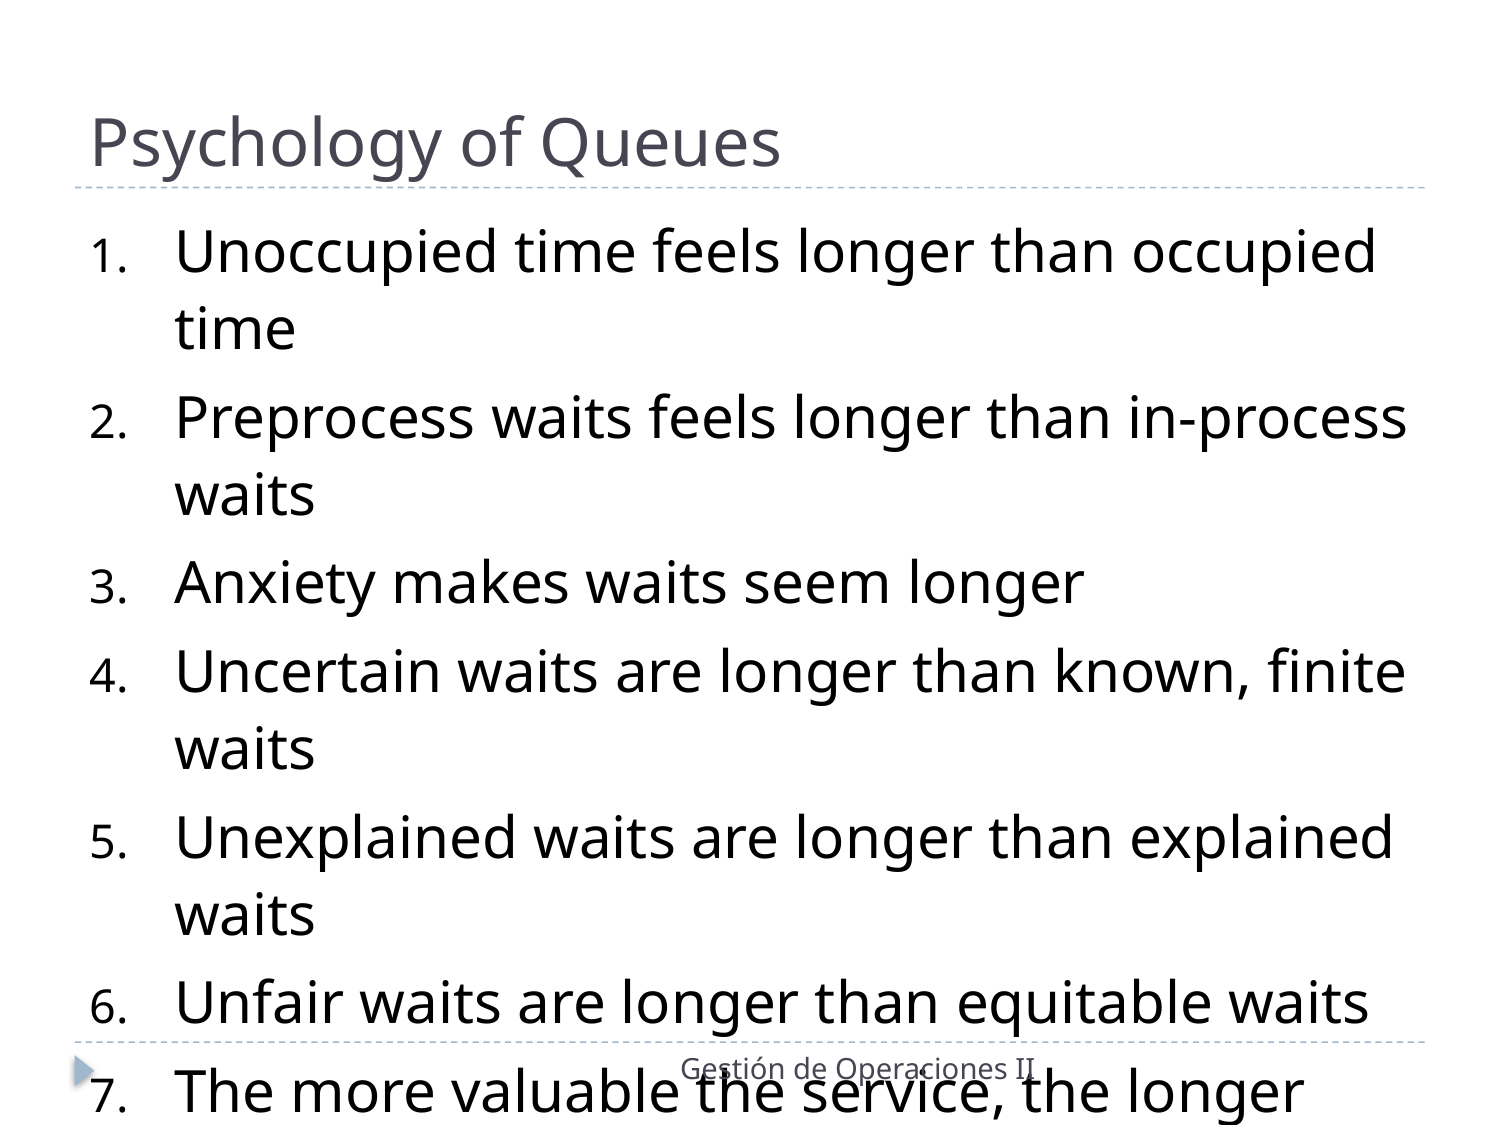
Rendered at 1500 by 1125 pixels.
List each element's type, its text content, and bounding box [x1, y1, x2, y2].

title Psychology of Queues [75, 24, 1425, 188]
footer Gestión de Operaciones II [475, 1042, 1051, 1103]
list Unoccupied time feels longer than occupied time Preprocess waits feels longer than in-process waits Anxiety makes waits seem longer Uncertain waits are longer than known, finite waits Unexplained waits are longer than explained waits Unfair waits are longer than equitable waits The more valuable the service, the longer people will wait Solo waiting feels longer than group waiting [75, 200, 1425, 1010]
